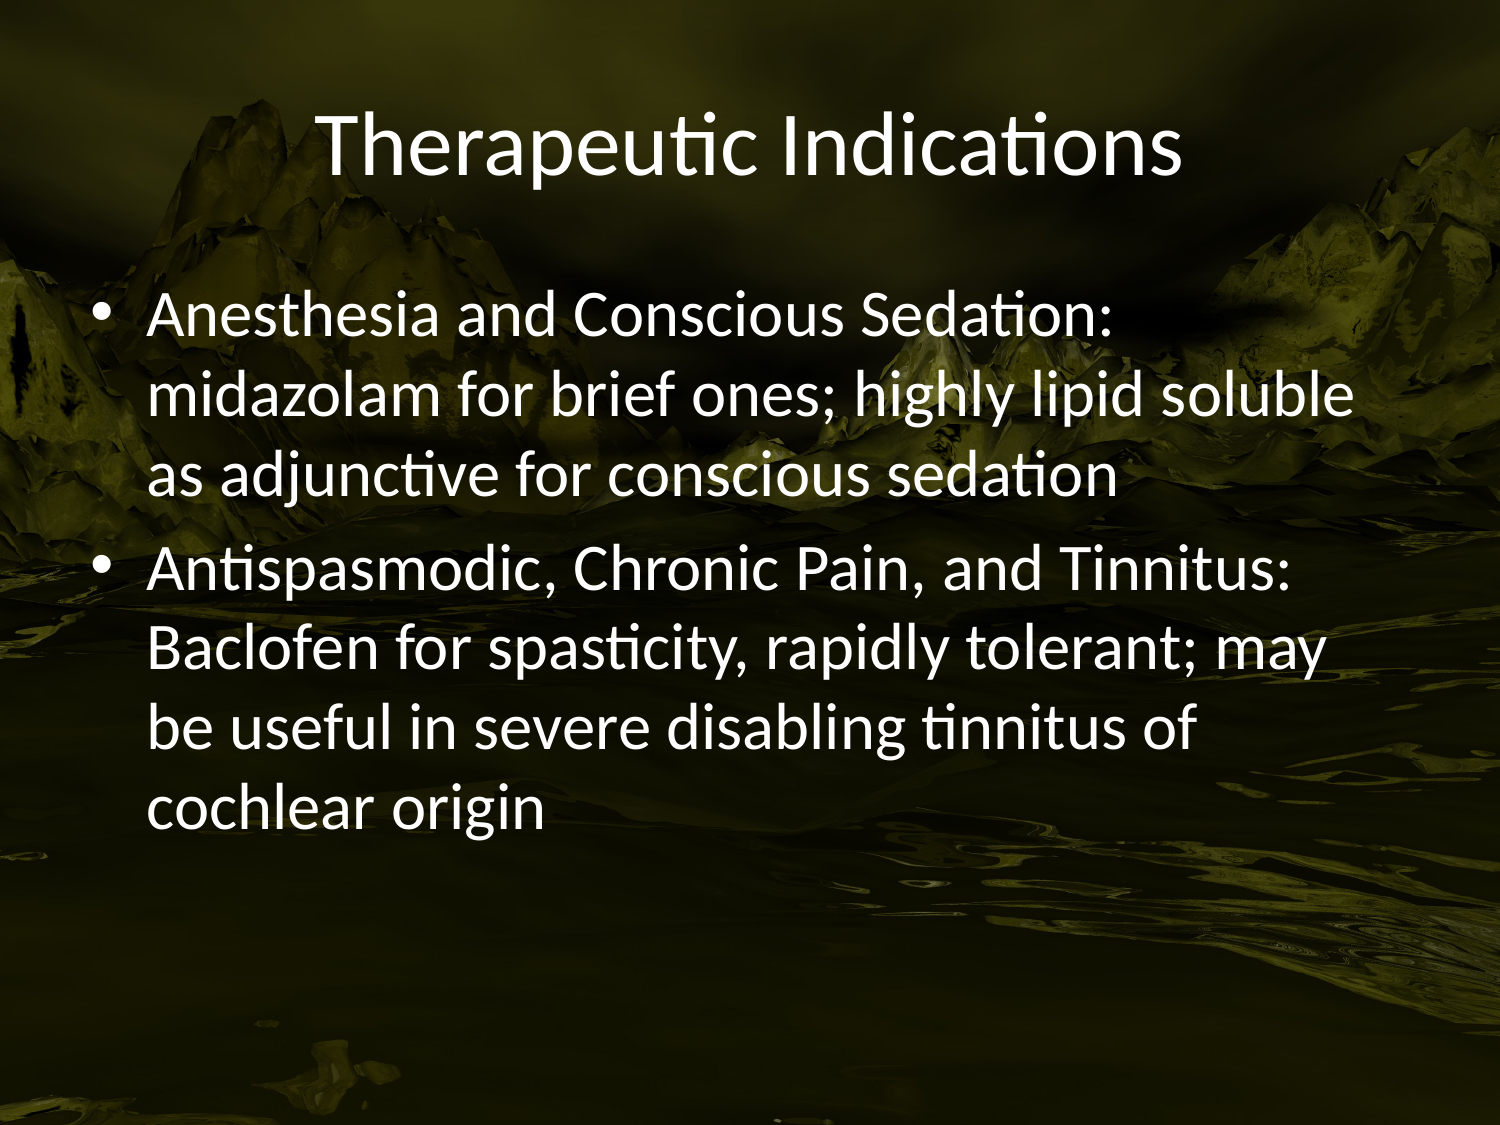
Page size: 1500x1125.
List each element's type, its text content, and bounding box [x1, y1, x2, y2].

list Anesthesia and Conscious Sedation: midazolam for brief ones; highly lipid soluble as adjunctive for conscious sedation Antispasmodic, Chronic Pain, and Tinnitus: Baclofen for spasticity, rapidly tolerant; may be useful in severe disabling tinnitus of cochlear origin [75, 262, 1425, 1005]
title Therapeutic Indications [75, 45, 1425, 233]
picture [0, 0, 1500, 1125]
